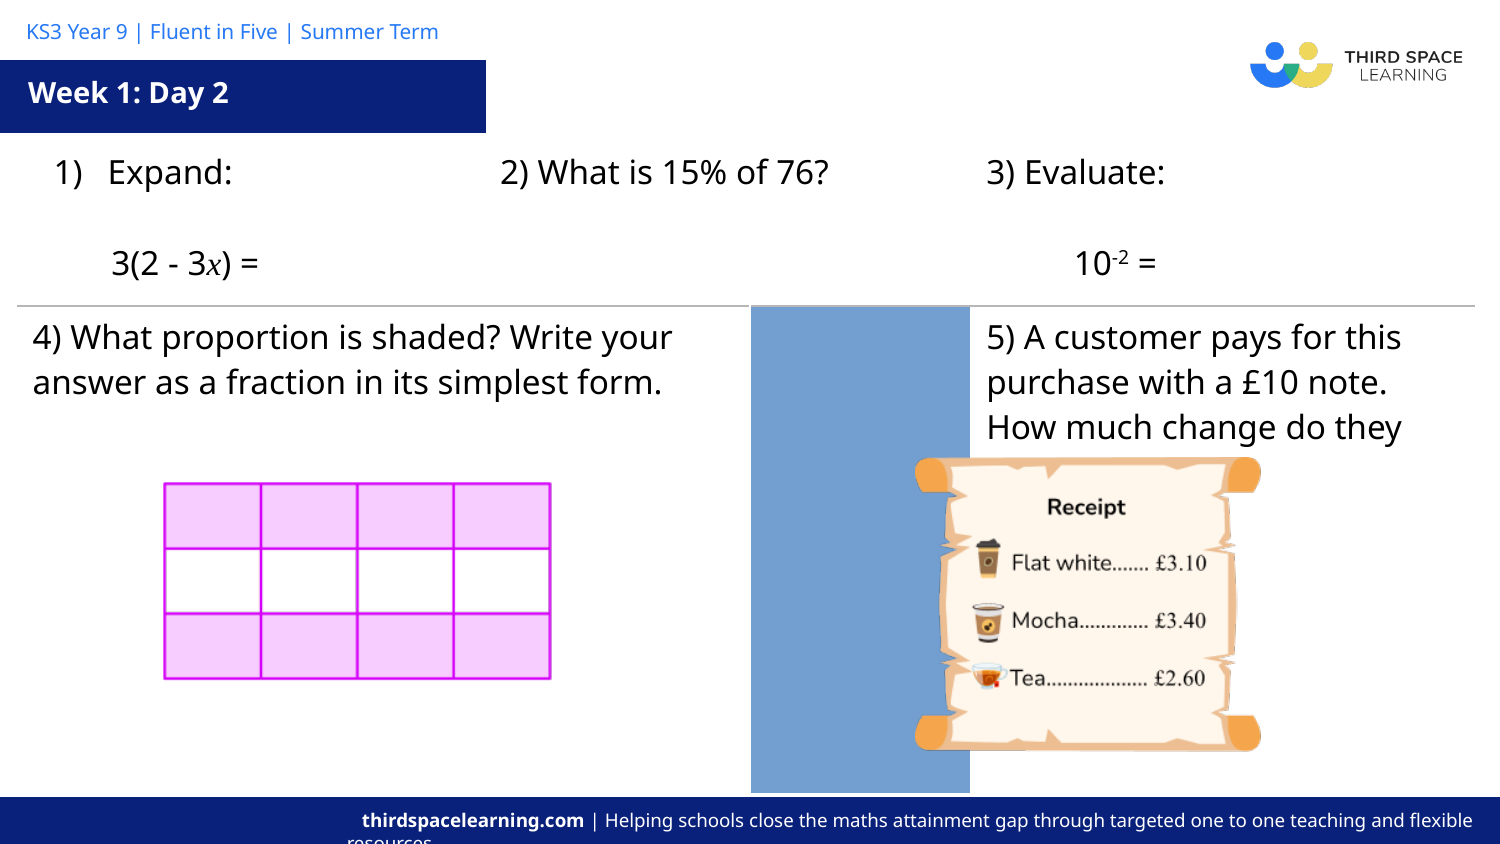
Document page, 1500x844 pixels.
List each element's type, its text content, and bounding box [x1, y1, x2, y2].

table_cell 5) A customer pays for this purchase with a £10 note. How much change do they receive? [972, 307, 1474, 792]
picture [163, 481, 553, 681]
table_header 3) Evaluate: 10-2 = [972, 142, 1474, 305]
table_header 2) What is 15% of 76? [486, 142, 970, 305]
picture [1250, 33, 1465, 99]
table_header Expand: 3(2 - 3x) = [19, 142, 484, 305]
text_box Week 1: Day 2 [13, 59, 383, 125]
table_cell 4) What proportion is shaded? Write your answer as a fraction in its simplest form. [19, 307, 749, 792]
picture [914, 457, 1263, 753]
